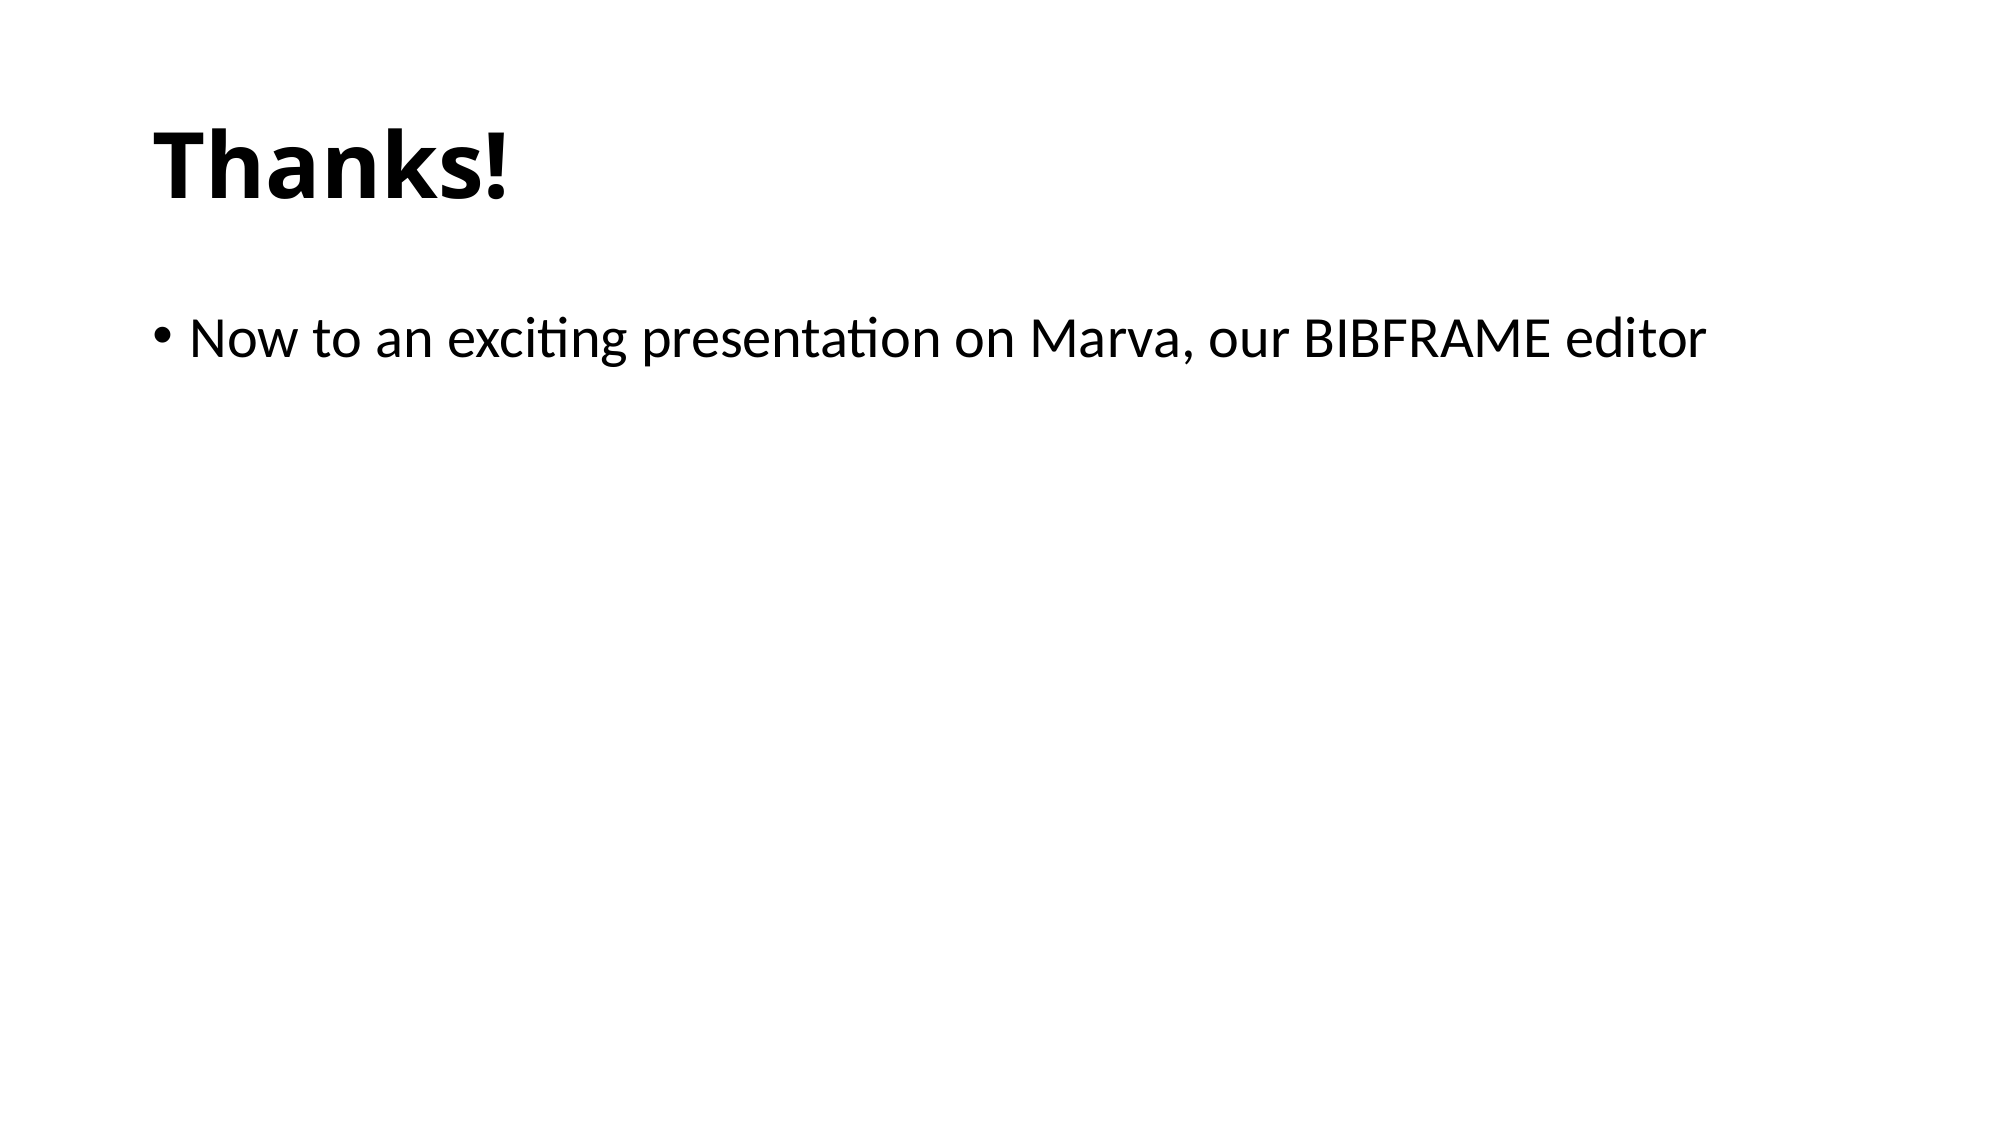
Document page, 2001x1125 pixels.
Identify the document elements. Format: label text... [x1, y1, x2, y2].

list Now to an exciting presentation on Marva, our BIBFRAME editor [137, 299, 1863, 1014]
title Thanks! [137, 59, 1863, 278]
